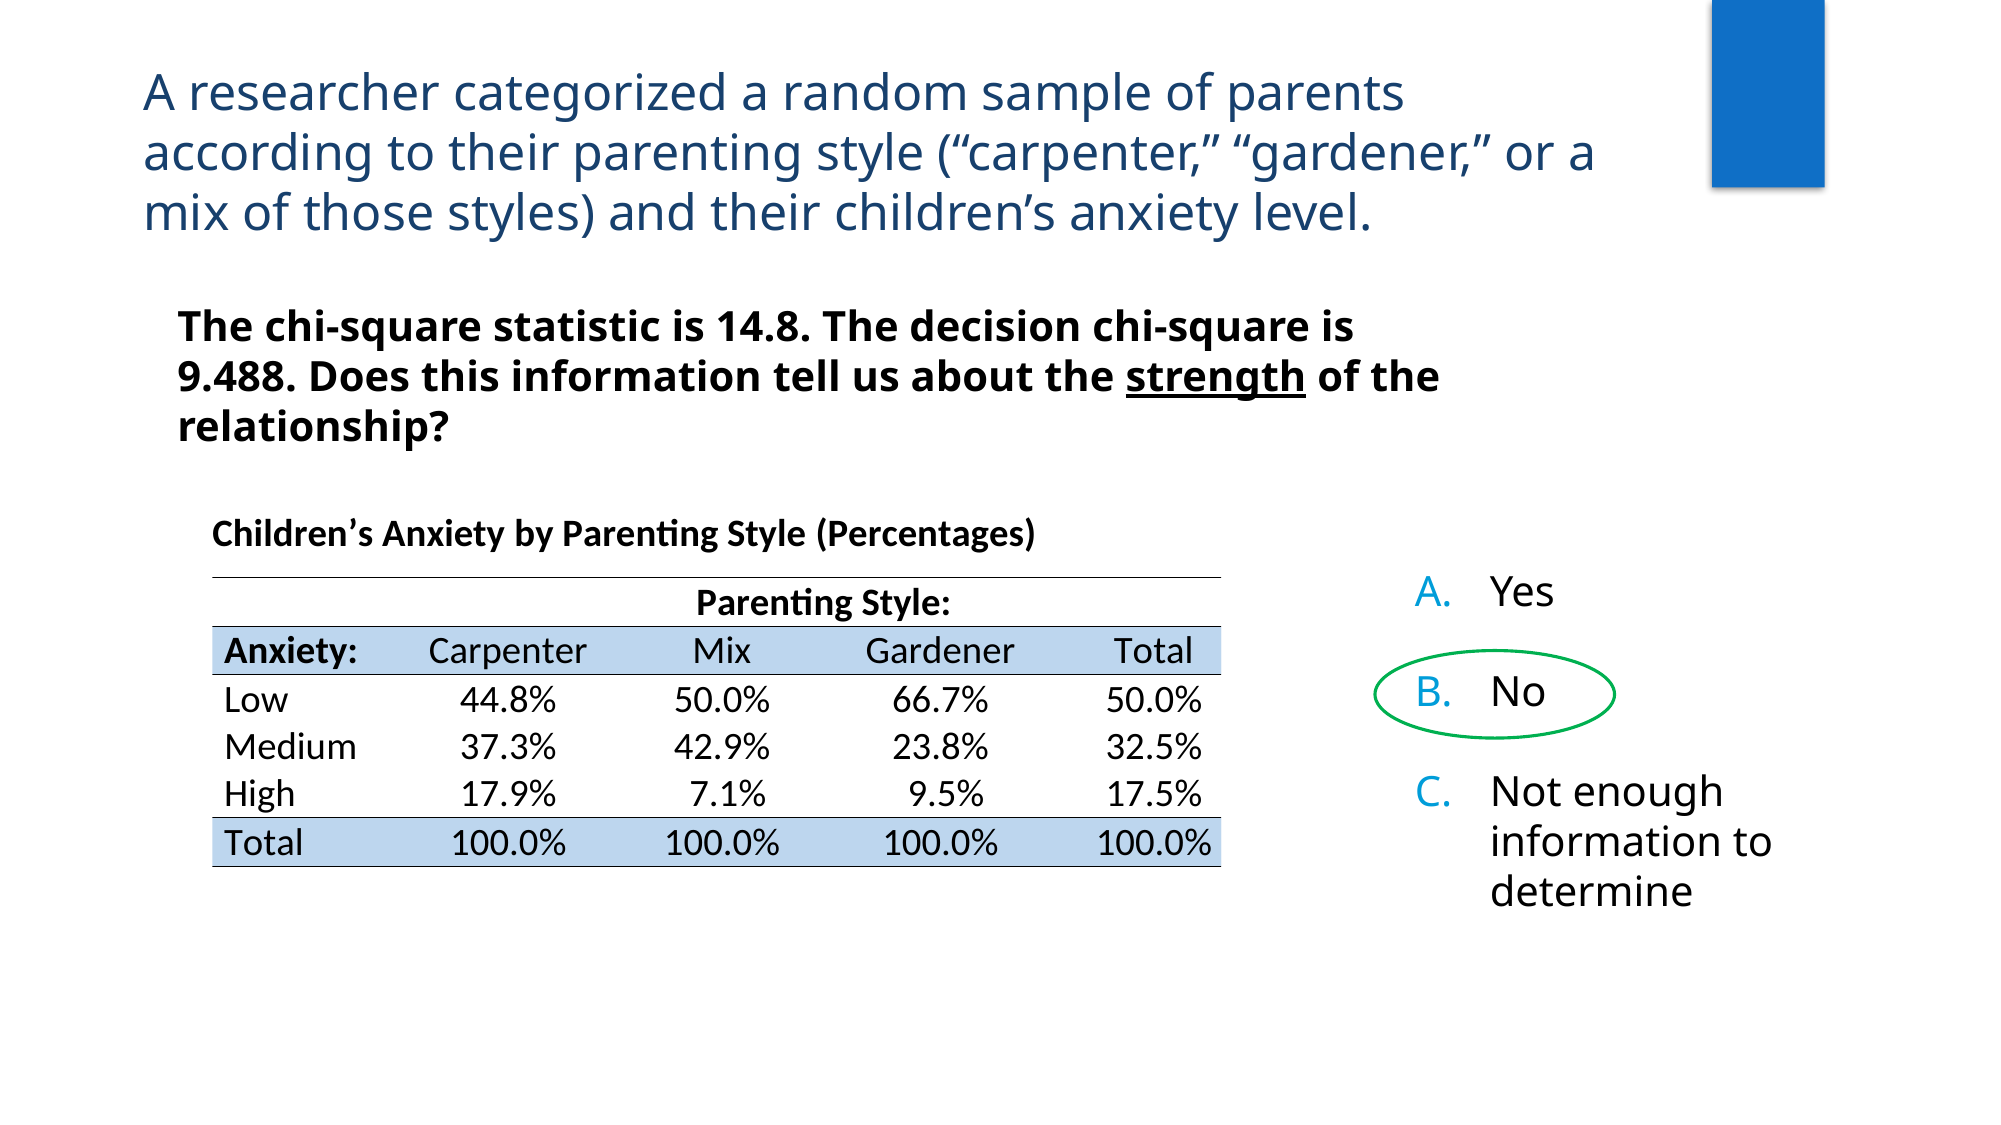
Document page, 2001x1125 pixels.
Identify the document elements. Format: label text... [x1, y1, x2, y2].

text_box The chi-square statistic is 14.8. The decision chi-square is 9.488. Does this information tell us about the strength of the relationship? [162, 292, 1462, 457]
picture [212, 508, 1222, 887]
title A researcher categorized a random sample of parents according to their parenting style (“carpenter,” “gardener,” or a mix of those styles) and their children’s anxiety level. [128, 56, 1615, 244]
text_box Yes No Not enough information to determine [1400, 557, 1888, 923]
text_box [1373, 648, 1617, 740]
